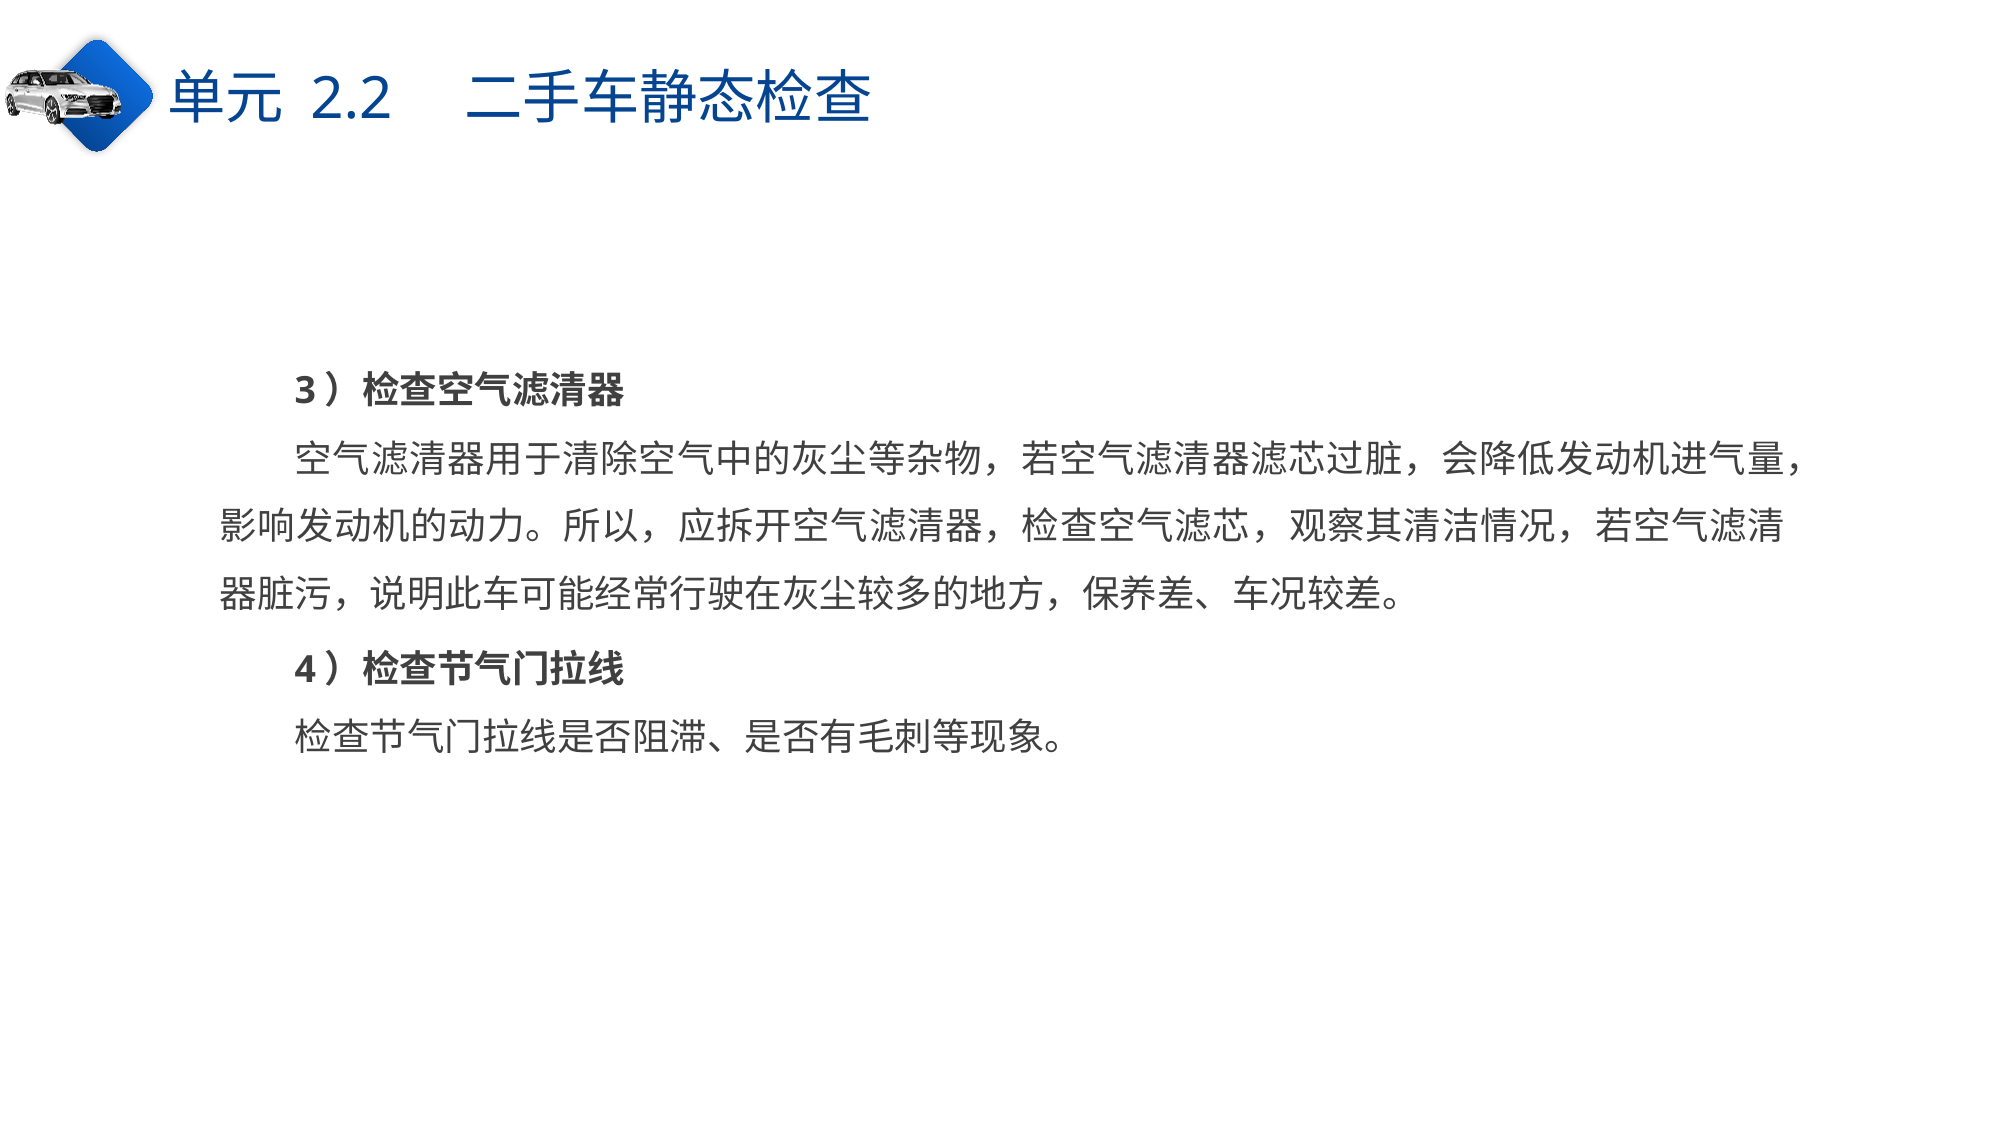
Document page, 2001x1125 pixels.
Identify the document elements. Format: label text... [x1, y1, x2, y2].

text_box 3）检查空气滤清器 [204, 336, 1000, 419]
picture [0, 31, 125, 157]
text_box 检查节气门拉线是否阻滞、是否有毛刺等现象。 [204, 682, 1800, 765]
text_box 单元 2.2 二手车静态检查 [152, 52, 888, 138]
text_box 空气滤清器用于清除空气中的灰尘等杂物，若空气滤清器滤芯过脏，会降低发动机进气量，影响发动机的动力。所以，应拆开空气滤清器，检查空气滤芯，观察其清洁情况，若空气滤清器脏污，说明此车可能经常行驶在灰尘较多的地方，保养差、车况较差。 [204, 404, 1800, 622]
text_box 4）检查节气门拉线 [204, 615, 1000, 698]
